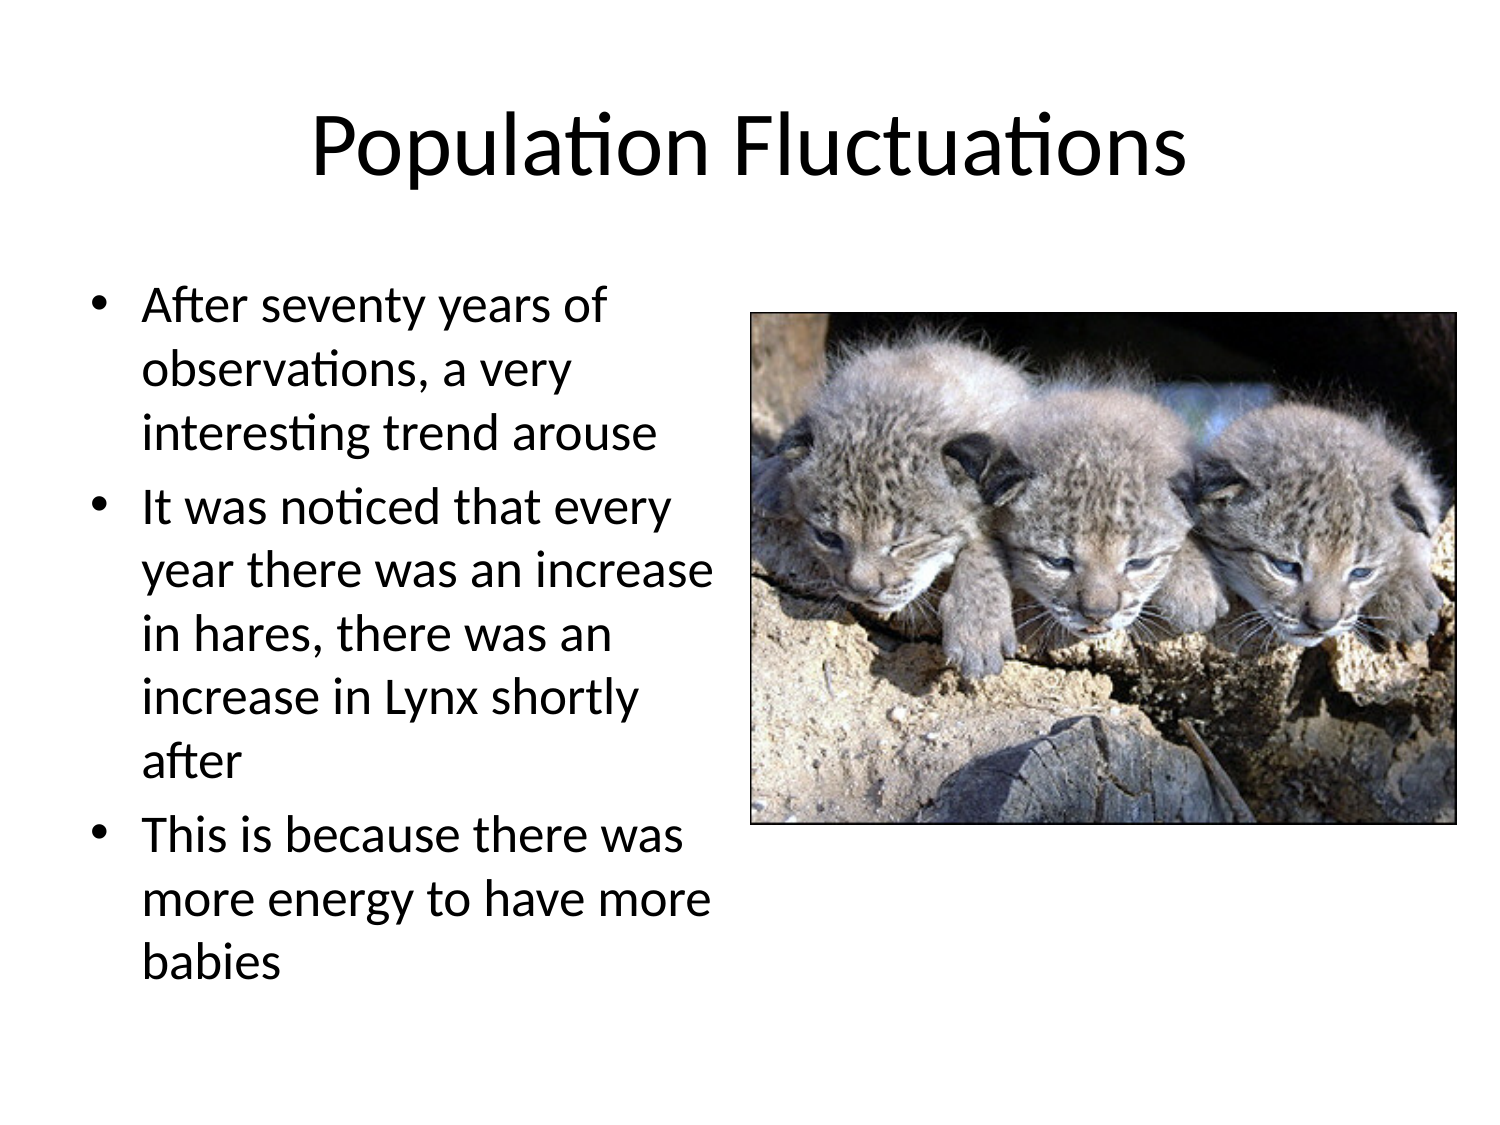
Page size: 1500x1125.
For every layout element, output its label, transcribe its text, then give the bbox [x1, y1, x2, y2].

title Population Fluctuations [75, 45, 1425, 233]
picture [749, 312, 1458, 826]
list After seventy years of observations, a very interesting trend arouse It was noticed that every year there was an increase in hares, there was an increase in Lynx shortly after This is because there was more energy to have more babies [75, 262, 738, 1005]
